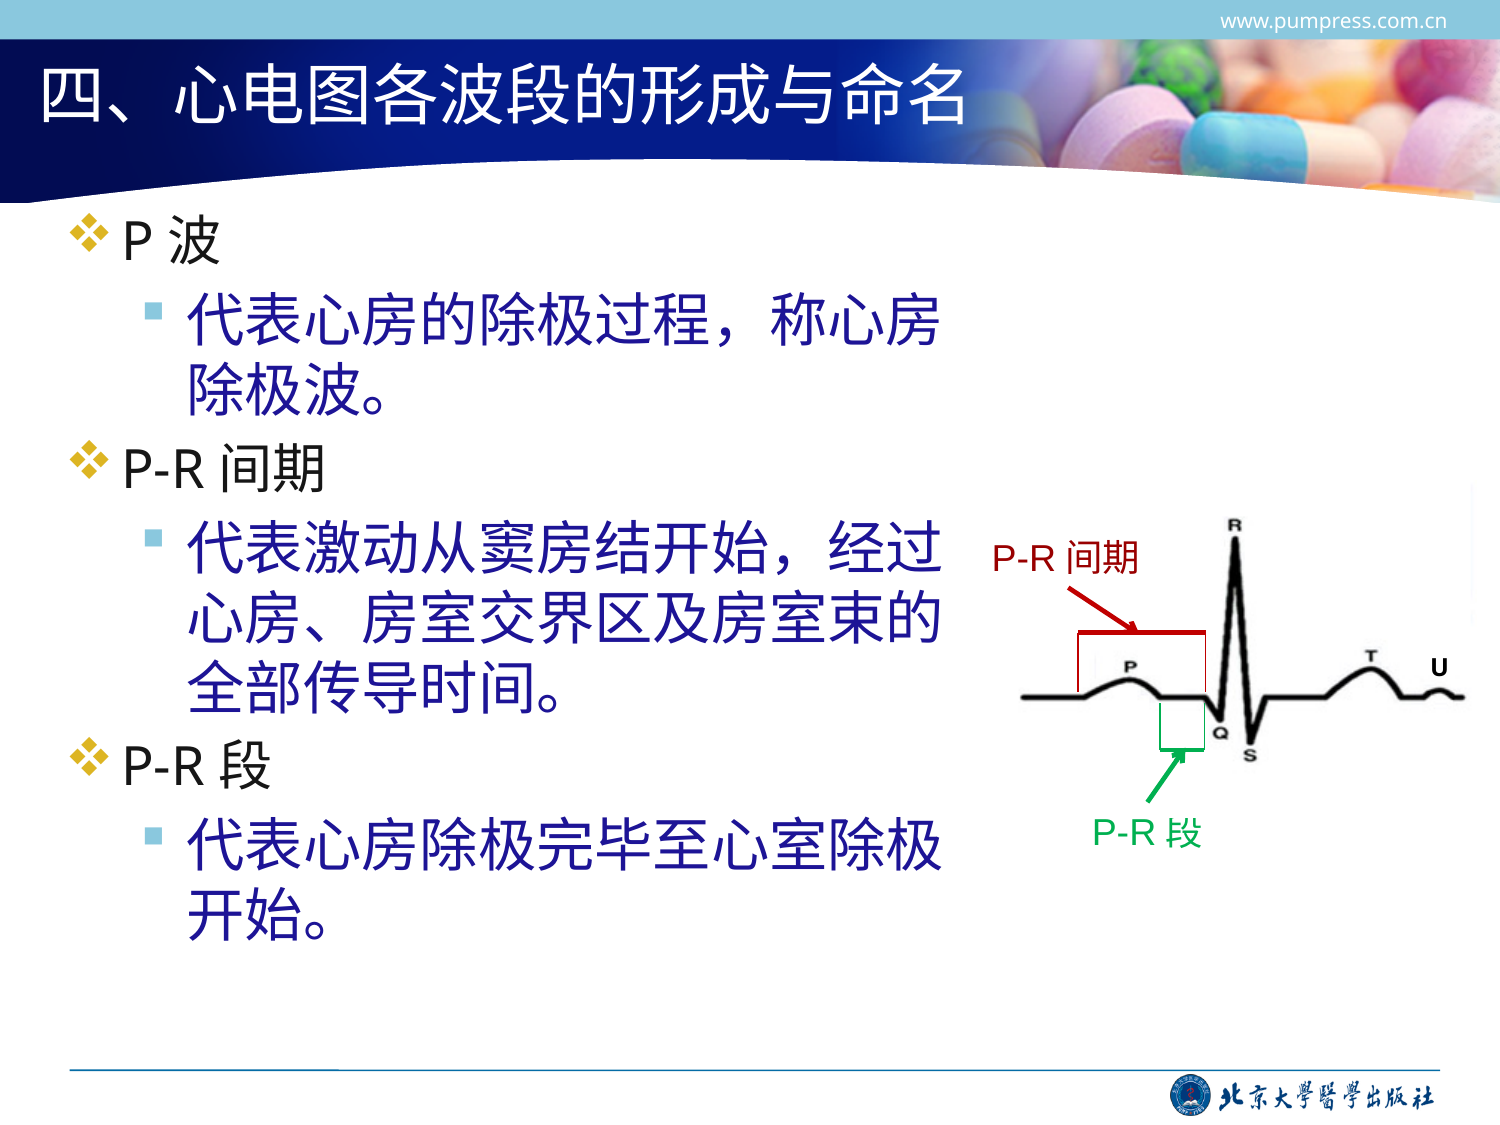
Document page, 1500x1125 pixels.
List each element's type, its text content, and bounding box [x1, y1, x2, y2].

title 四、心电图各波段的形成与命名 [23, 46, 1349, 140]
list P波 代表心房的除极过程，称心房除极波。 P-R间期 代表激动从窦房结开始，经过心房、房室交界区及房室束的全部传导时间。 P-R段 代表心房除极完毕至心室除极开始。 [49, 198, 975, 1026]
picture [1170, 1074, 1436, 1118]
text_box P-R段 [1077, 826, 1218, 861]
picture [0, 40, 1500, 203]
slide_number www.pumpress.com.cn [1024, 0, 1463, 38]
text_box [980, 480, 1477, 818]
